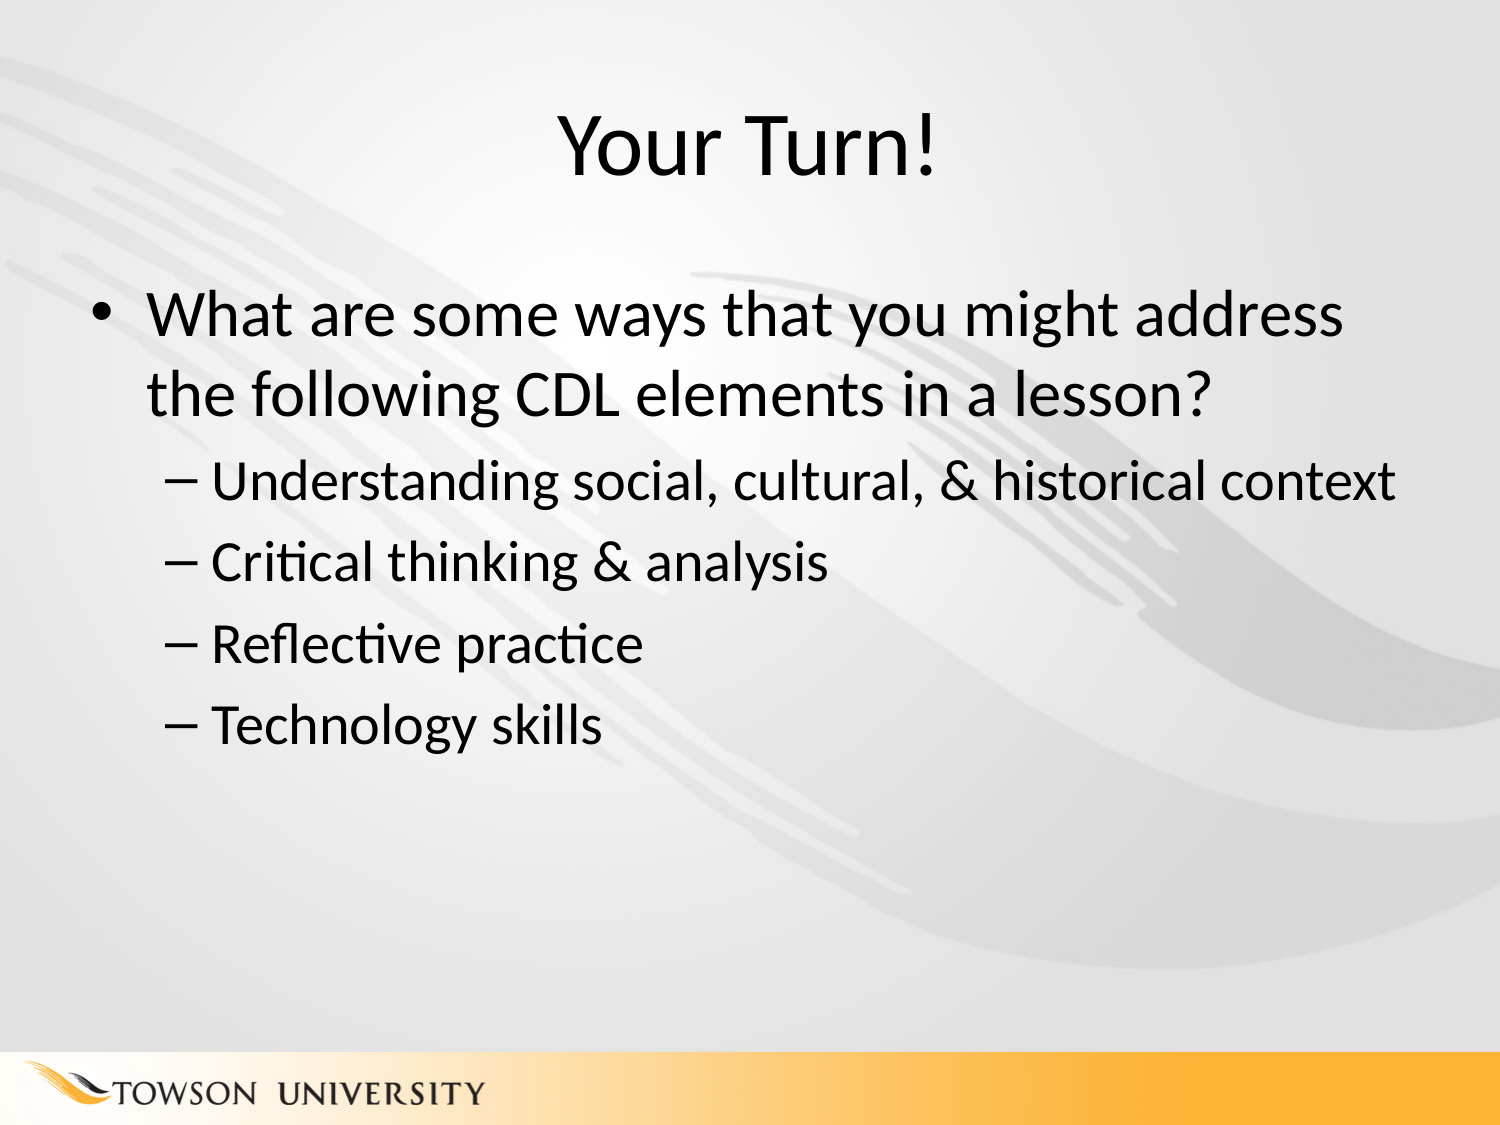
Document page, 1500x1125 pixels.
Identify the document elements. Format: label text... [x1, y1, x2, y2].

list What are some ways that you might address the following CDL elements in a lesson? Understanding social, cultural, & historical context Critical thinking & analysis Reflective practice Technology skills [75, 262, 1425, 1005]
picture [0, 0, 1500, 1125]
title Your Turn! [75, 45, 1425, 233]
